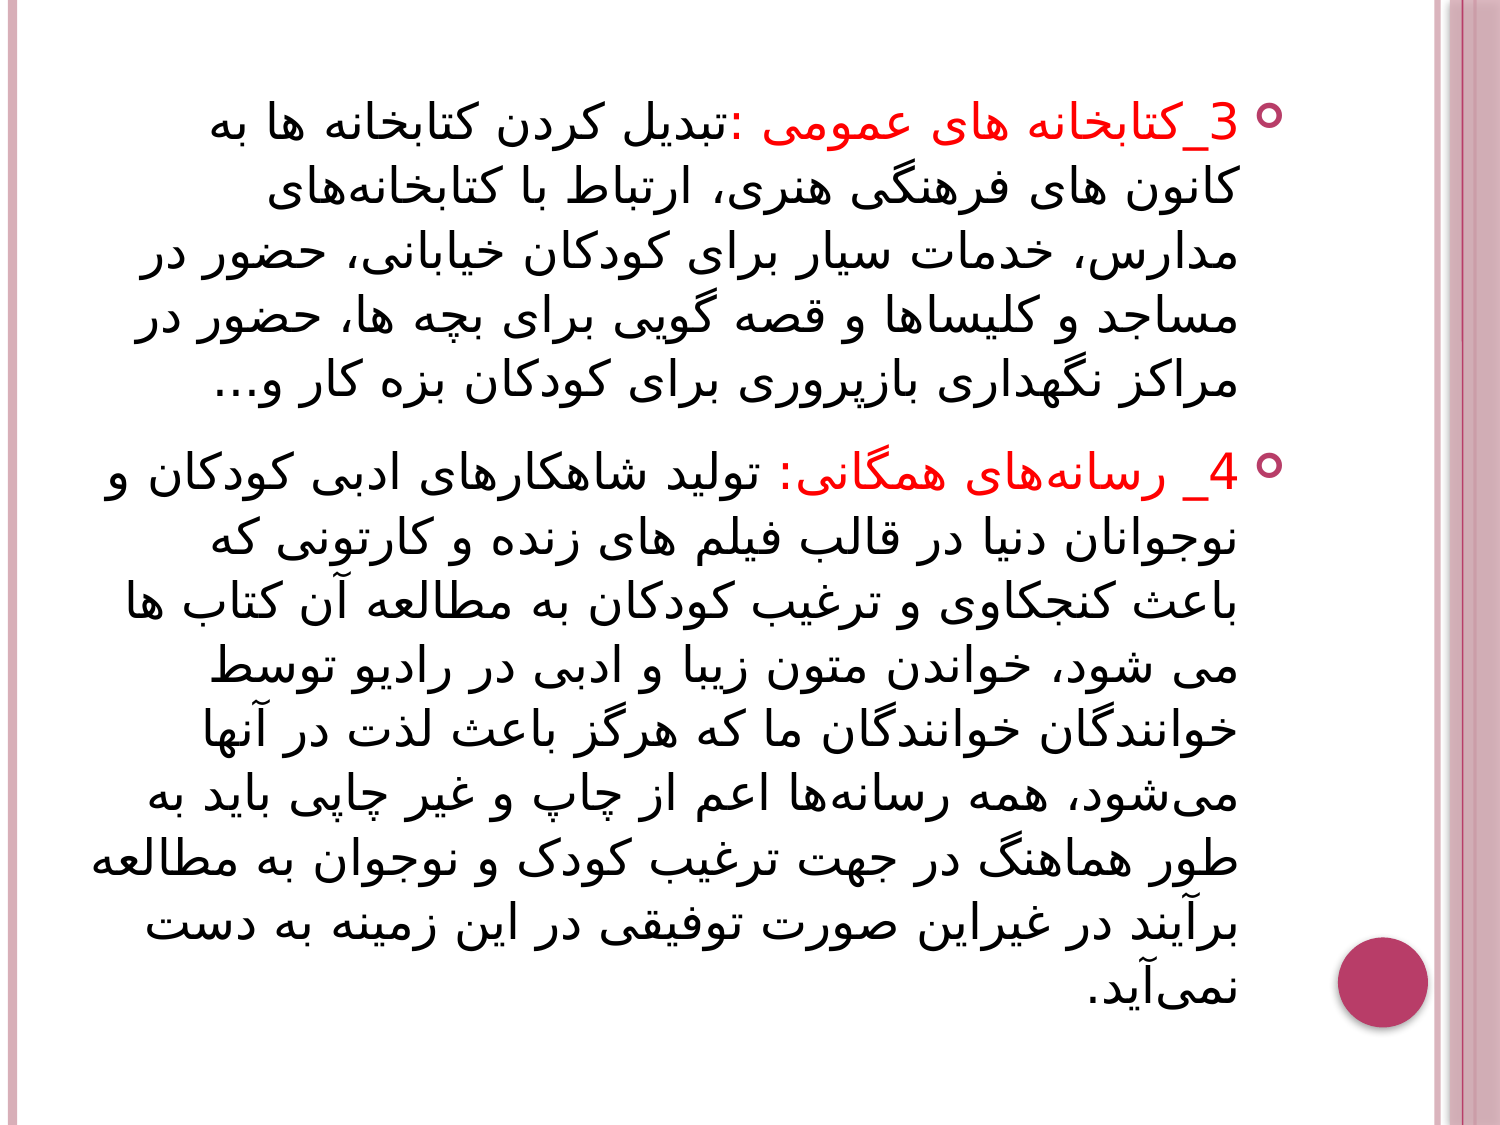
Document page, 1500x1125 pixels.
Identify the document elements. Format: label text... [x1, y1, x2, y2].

list 3_کتابخانه های عمومی :تبدیل کردن کتابخانه ها به کانون های فرهنگی هنری، ارتباط با کتابخانه‌های مدارس، خدمات سیار برای کودکان خیابانی، حضور در مساجد و کلیساها و قصه گویی برای بچه ها، حضور در مراکز نگهداری بازپروری برای کودکان بزه کار و... 4_ رسانه‌های همگانی: تولید شاهکارهای ادبی کودکان و نوجوانان دنیا در قالب فیلم های زنده و کارتونی که باعث کنجکاوی و ترغیب کودکان به مطالعه آن کتاب ها می شود، خواندن متون زیبا و ادبی در رادیو توسط خوانندگان خوانندگان ما که هرگز باعث لذت در آنها می‌شود، همه رسانه‌ها اعم از چاپ و غیر چاپی باید به طور هماهنگ در جهت ترغیب کودک و نوجوان به مطالعه برآیند در غیراین صورت توفیقی در این زمینه به دست نمی‌آید. [75, 78, 1300, 1062]
